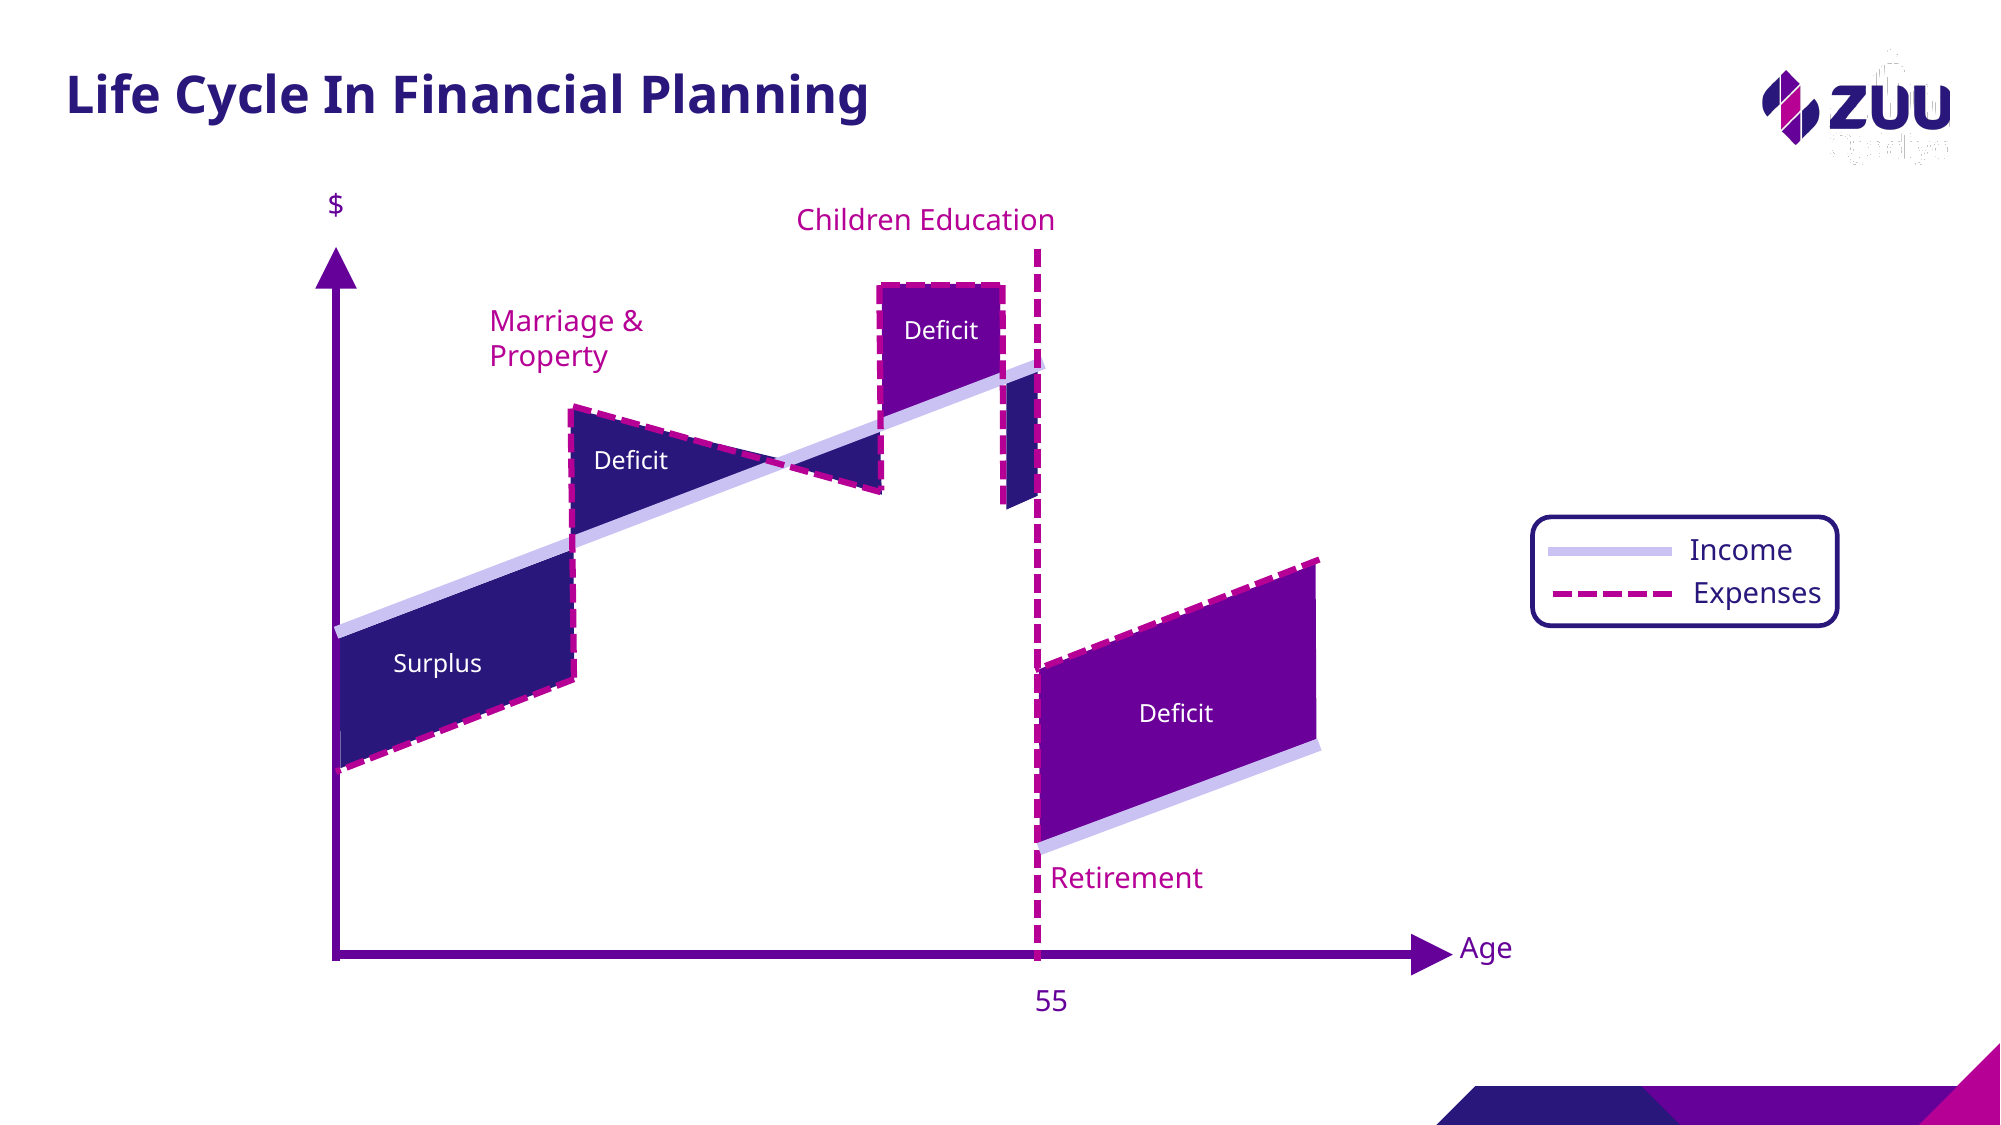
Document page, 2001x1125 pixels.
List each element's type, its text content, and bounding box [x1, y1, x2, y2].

text_box Income [1674, 523, 1809, 574]
text_box [1582, 515, 1839, 627]
text_box Expenses [1678, 567, 1858, 618]
title Life Cycle In Financial Planning [50, 50, 1950, 145]
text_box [267, 179, 1582, 1026]
